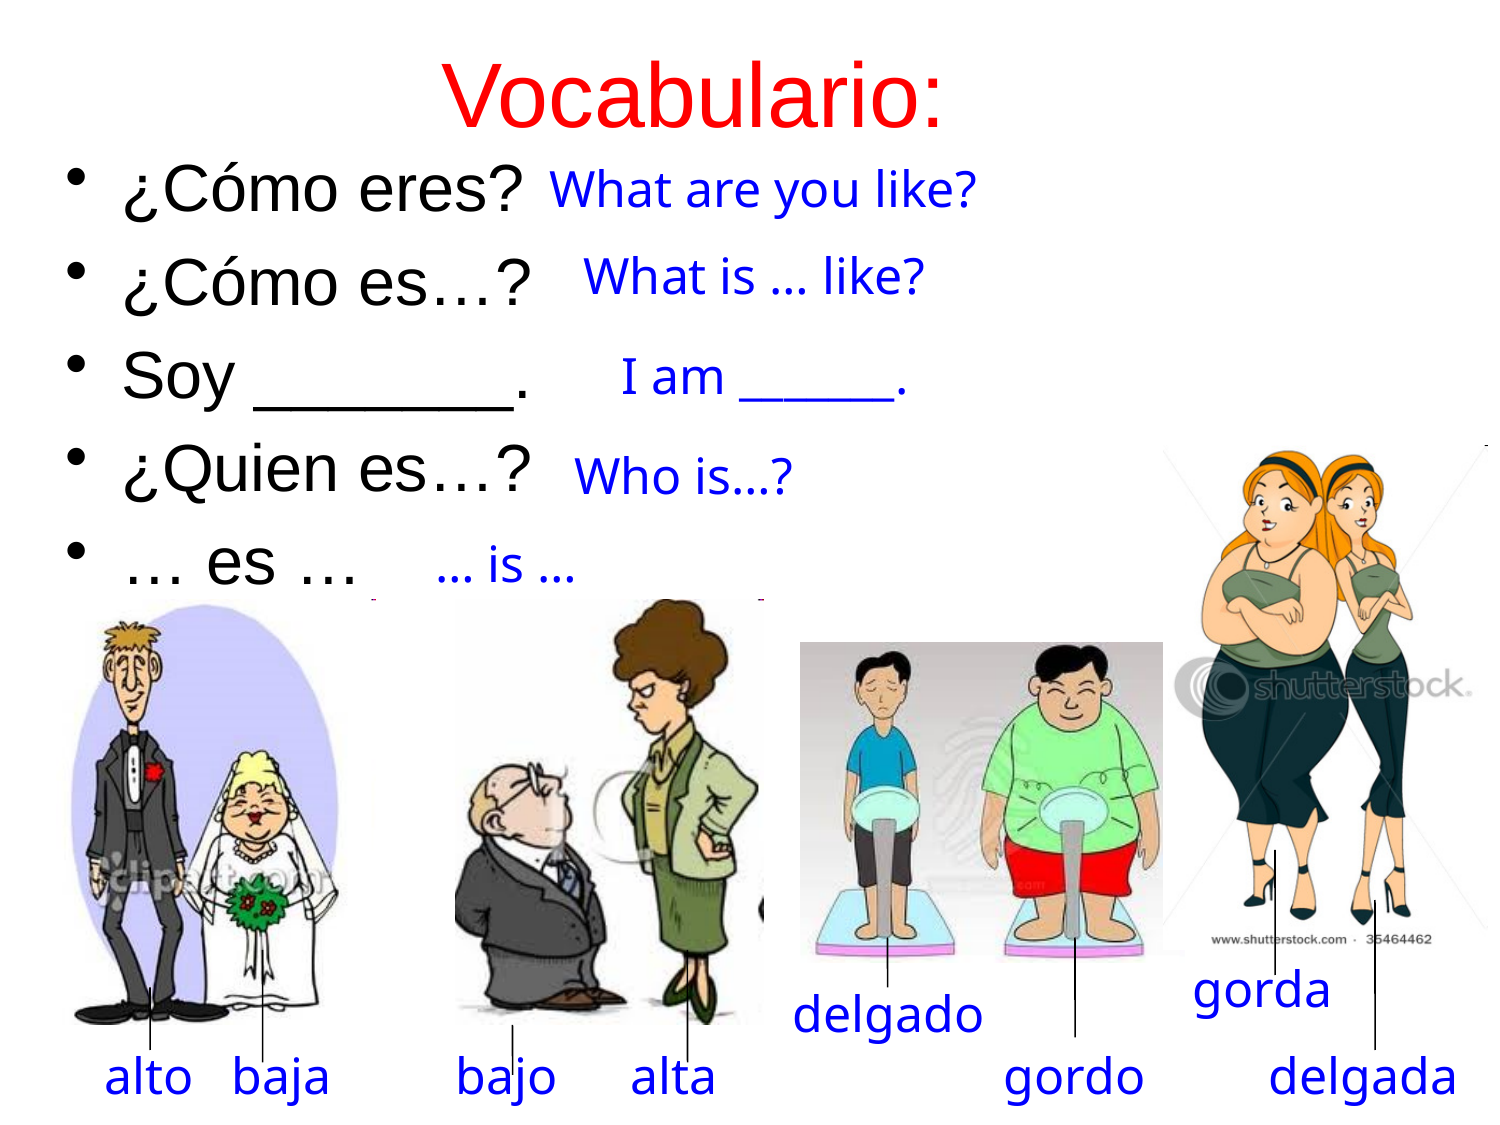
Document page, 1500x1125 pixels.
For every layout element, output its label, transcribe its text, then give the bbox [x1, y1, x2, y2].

text_box delgado [778, 974, 1000, 1050]
text_box What are you like? [534, 149, 993, 225]
picture [455, 599, 765, 1026]
picture [799, 445, 1488, 963]
picture [55, 599, 376, 1026]
list ¿Cómo eres? ¿Cómo es…? Soy _______. ¿Quien es…? … es … [50, 137, 1500, 862]
text_box gorda [1178, 960, 1348, 1025]
text_box What is … like? [568, 237, 941, 313]
text_box alto [90, 1037, 210, 1113]
text_box delgada [1254, 1037, 1474, 1113]
title Vocabulario: [75, 12, 1313, 137]
text_box alta [616, 1037, 733, 1113]
text_box bajo [441, 1037, 573, 1113]
text_box baja [216, 1037, 347, 1113]
text_box I am _______. [607, 337, 924, 413]
text_box … is … [420, 524, 592, 600]
text_box gordo [989, 1037, 1161, 1113]
text_box Who is…? [559, 437, 809, 513]
